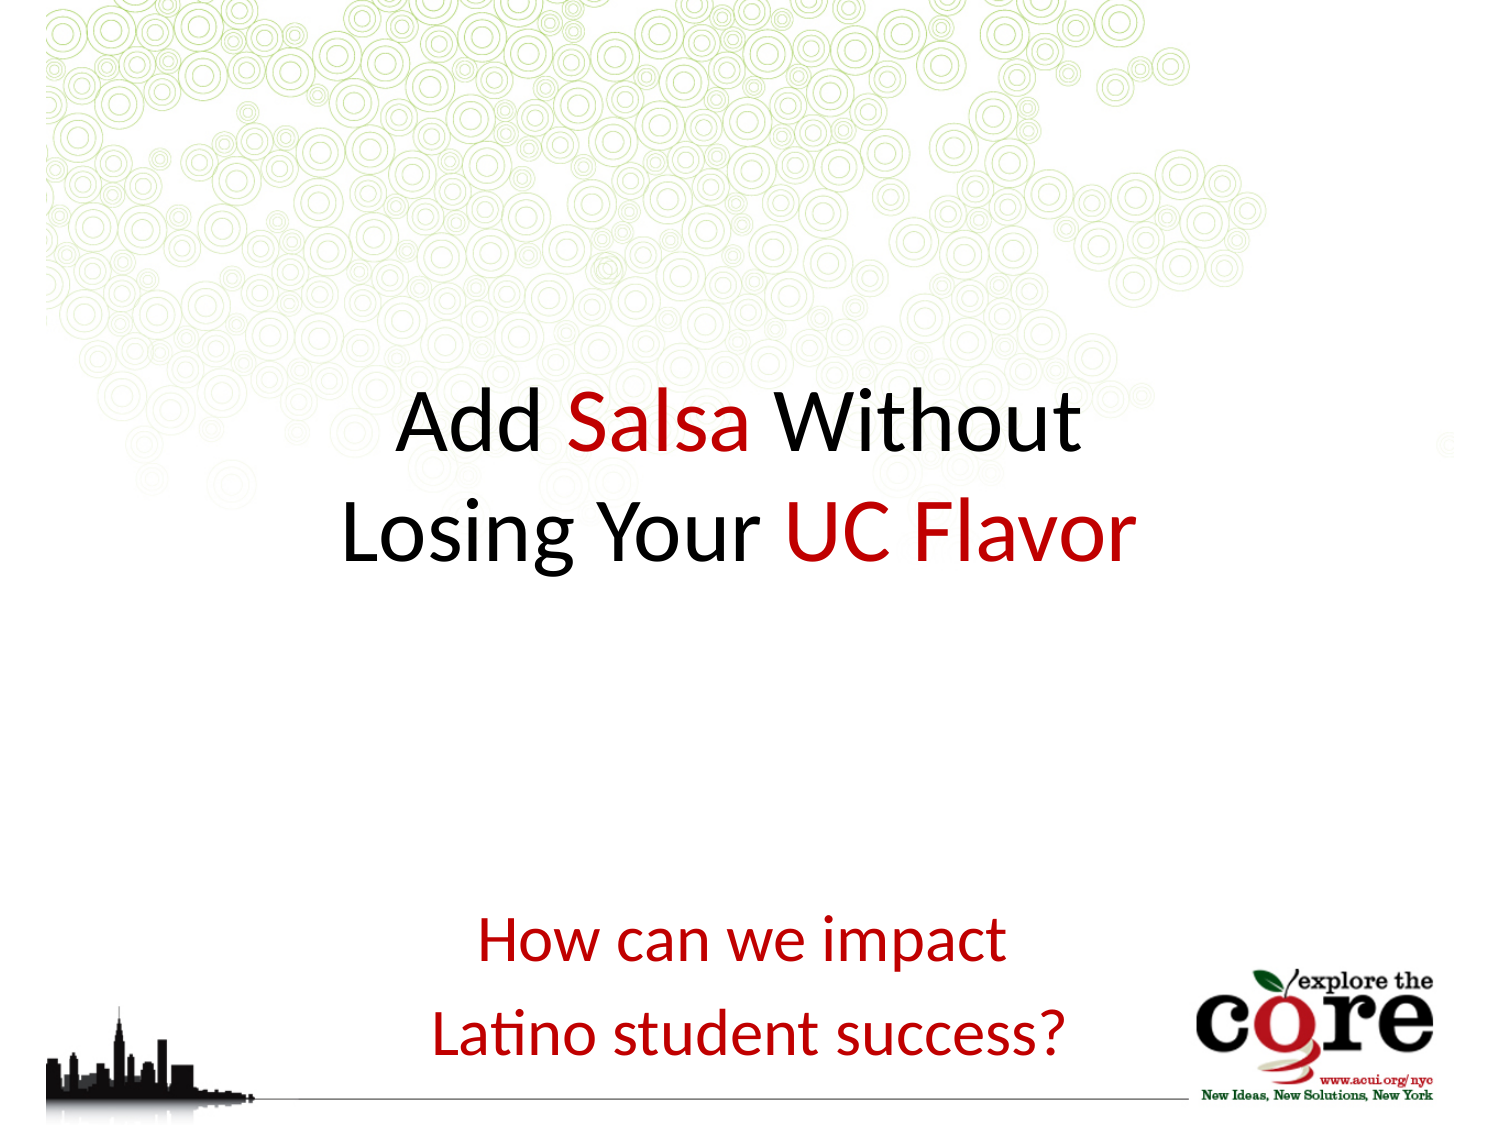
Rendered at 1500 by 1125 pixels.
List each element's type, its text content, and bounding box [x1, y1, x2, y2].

subtitle How can we impact Latino student success? [224, 887, 1276, 1101]
title Add Salsa Without Losing Your UC Flavor [112, 349, 1388, 591]
picture [46, 0, 1454, 1125]
